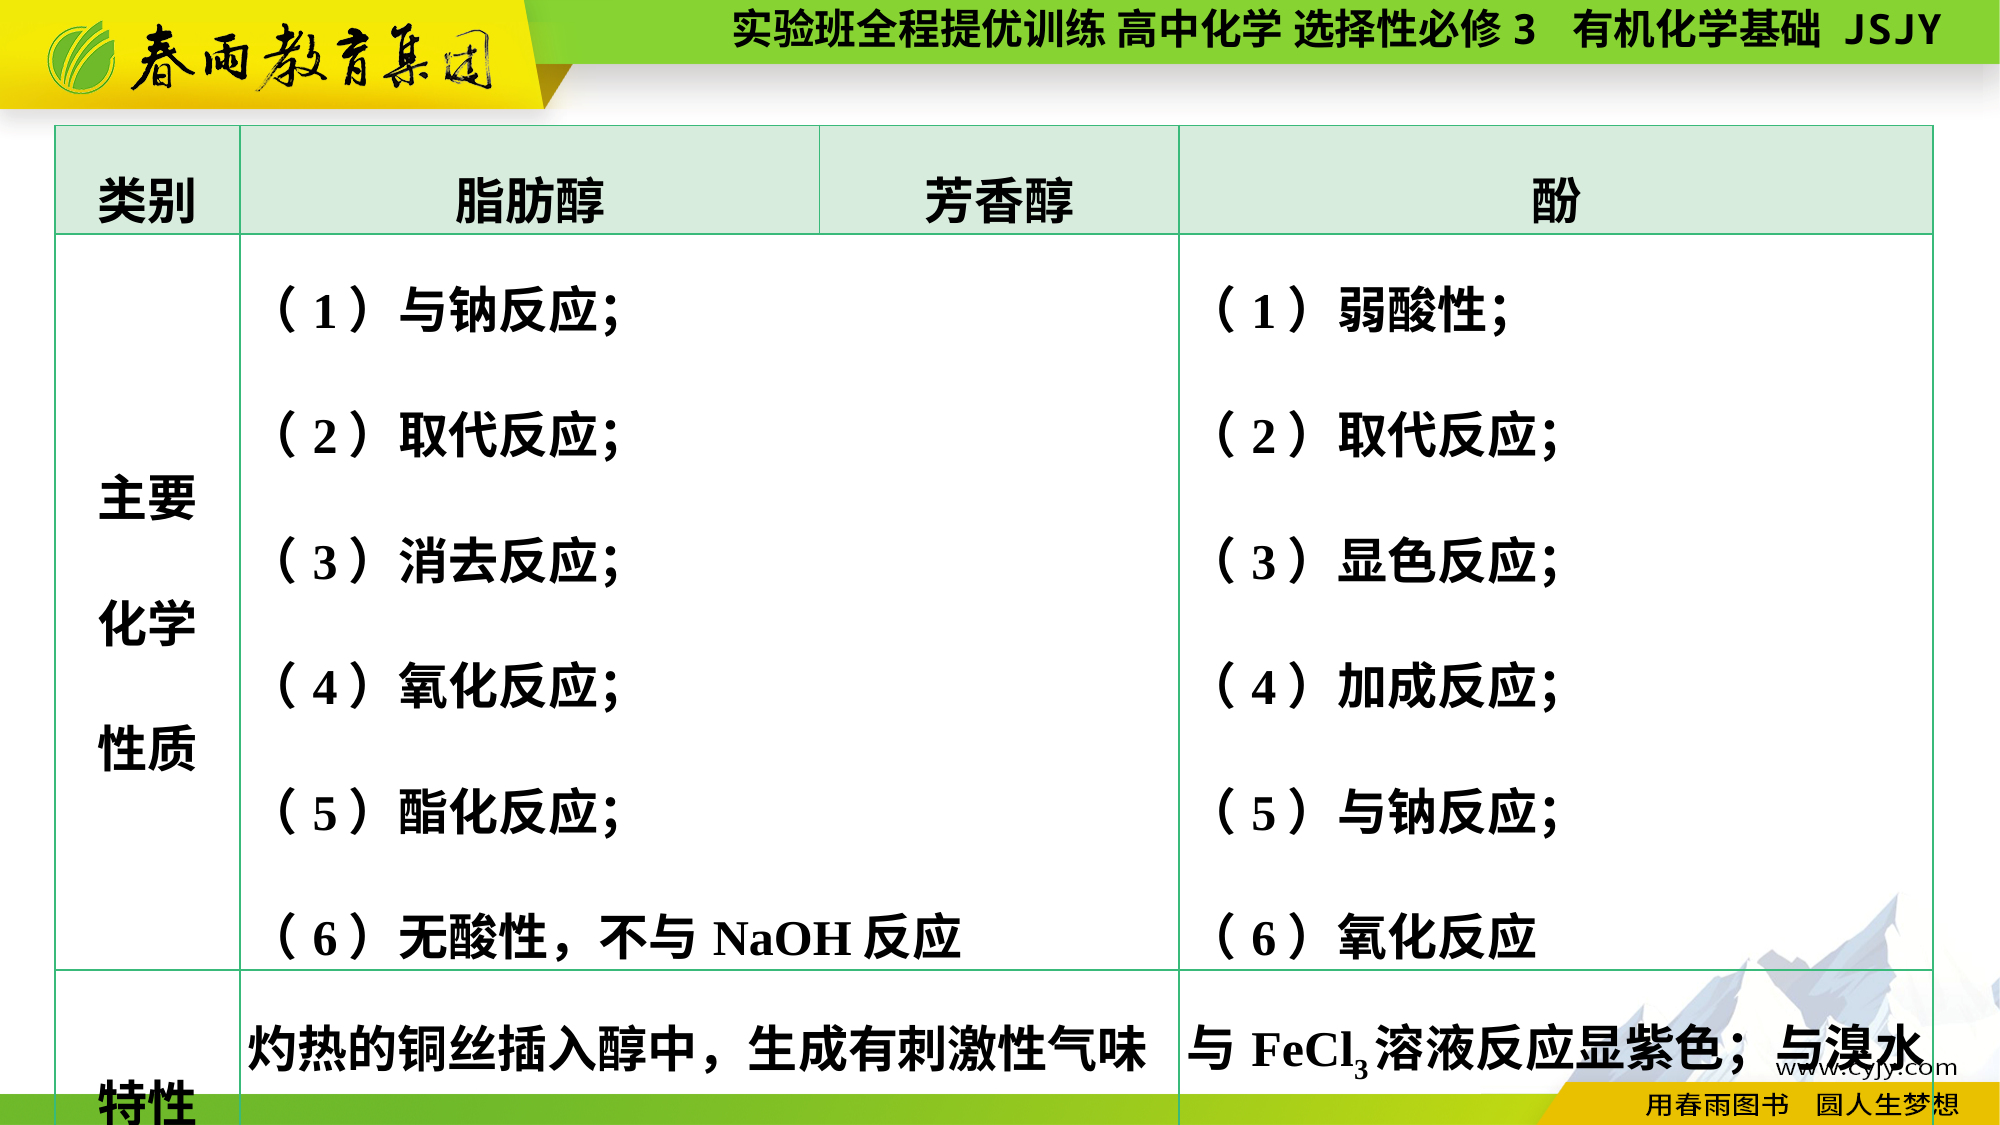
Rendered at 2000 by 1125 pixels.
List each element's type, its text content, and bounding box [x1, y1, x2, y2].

table_cell （1）弱酸性； （2）取代反应； （3）显色反应； （4）加成反应； （5）与钠反应； （6）氧化反应 [1180, 235, 1932, 969]
table_header 脂肪醇 [241, 126, 819, 233]
table_cell 特性 [56, 971, 239, 1125]
picture [0, 0, 2000, 1125]
table_cell （1）与钠反应； （2）取代反应； （3）消去反应； （4）氧化反应； （5）酯化反应； （6）无酸性，不与NaOH反应 [241, 235, 1178, 969]
table_cell 主要 化学 性质 [56, 235, 239, 969]
table_header 类别 [56, 126, 239, 233]
table_cell 与FeCl3溶液反应显紫色；与溴水反应产生白色沉淀 [1180, 971, 1932, 1125]
table_header 芳香醇 [820, 126, 1178, 233]
table_header 酚 [1180, 126, 1932, 233]
table_cell 灼热的铜丝插入醇中，生成有刺激性气味的物质（醛或酮） [241, 971, 1178, 1125]
